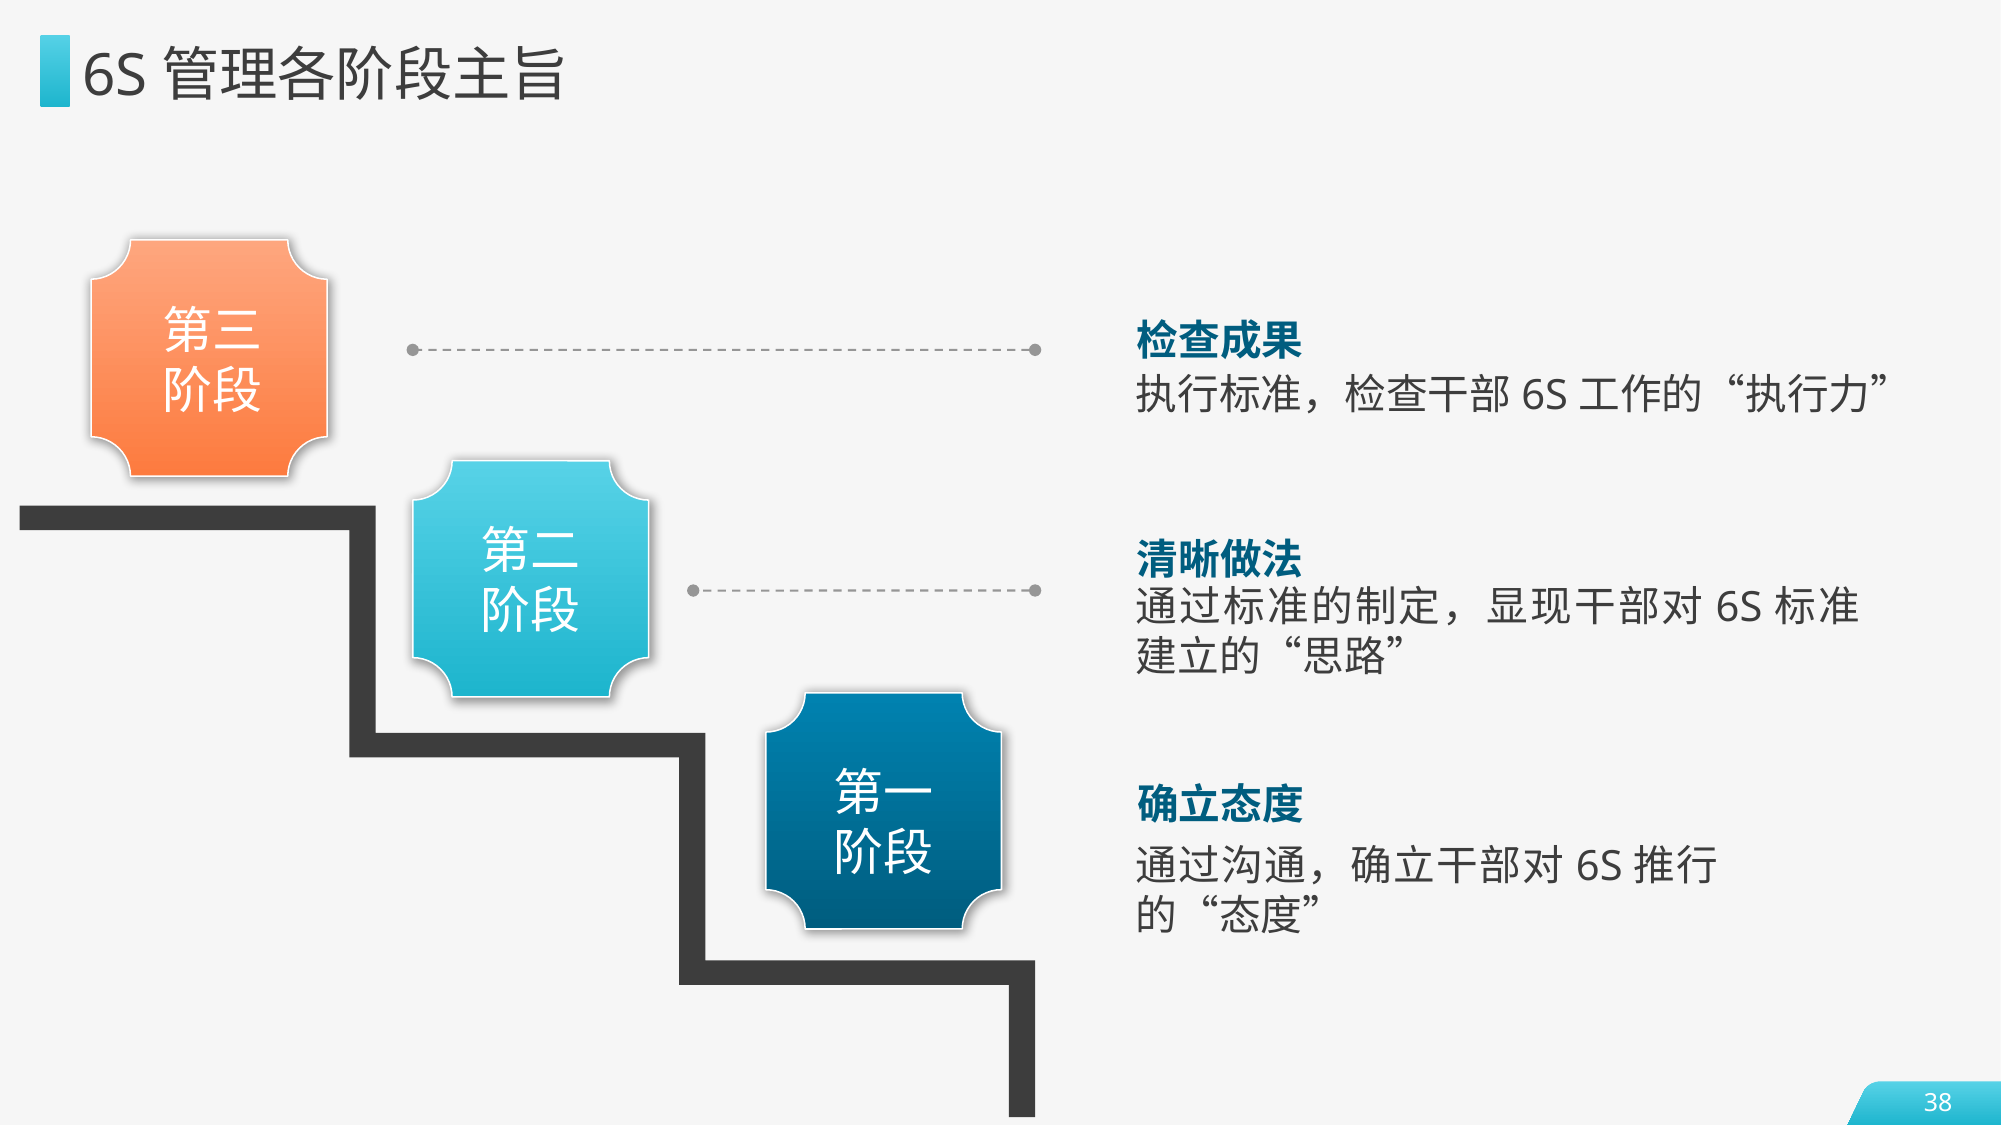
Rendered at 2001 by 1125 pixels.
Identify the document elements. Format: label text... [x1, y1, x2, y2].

text_box 检查成果 [1121, 306, 1319, 372]
text_box 执行标准，检查干部6S工作的“执行力” [1120, 360, 2001, 426]
text_box [687, 584, 707, 597]
text_box 第二阶段 [448, 511, 614, 647]
text_box [406, 343, 419, 357]
text_box [412, 460, 649, 697]
text_box 通过标准的制定，显现干部对6S标准建立的“思路” [1120, 572, 1876, 687]
text_box 确立态度 [1122, 770, 1319, 836]
text_box [40, 35, 70, 107]
text_box [19, 505, 1036, 1118]
text_box [765, 692, 1002, 929]
text_box 清晰做法 [1121, 525, 1319, 590]
text_box 第三阶段 [128, 290, 297, 426]
text_box 6S管理各阶段主旨 [82, 36, 1120, 107]
text_box 通过沟通，确立干部对6S推行的“态度” [1120, 831, 1734, 947]
text_box [91, 239, 328, 477]
text_box [1023, 343, 1042, 357]
text_box 第一阶段 [794, 753, 974, 888]
text_box [1023, 584, 1042, 597]
